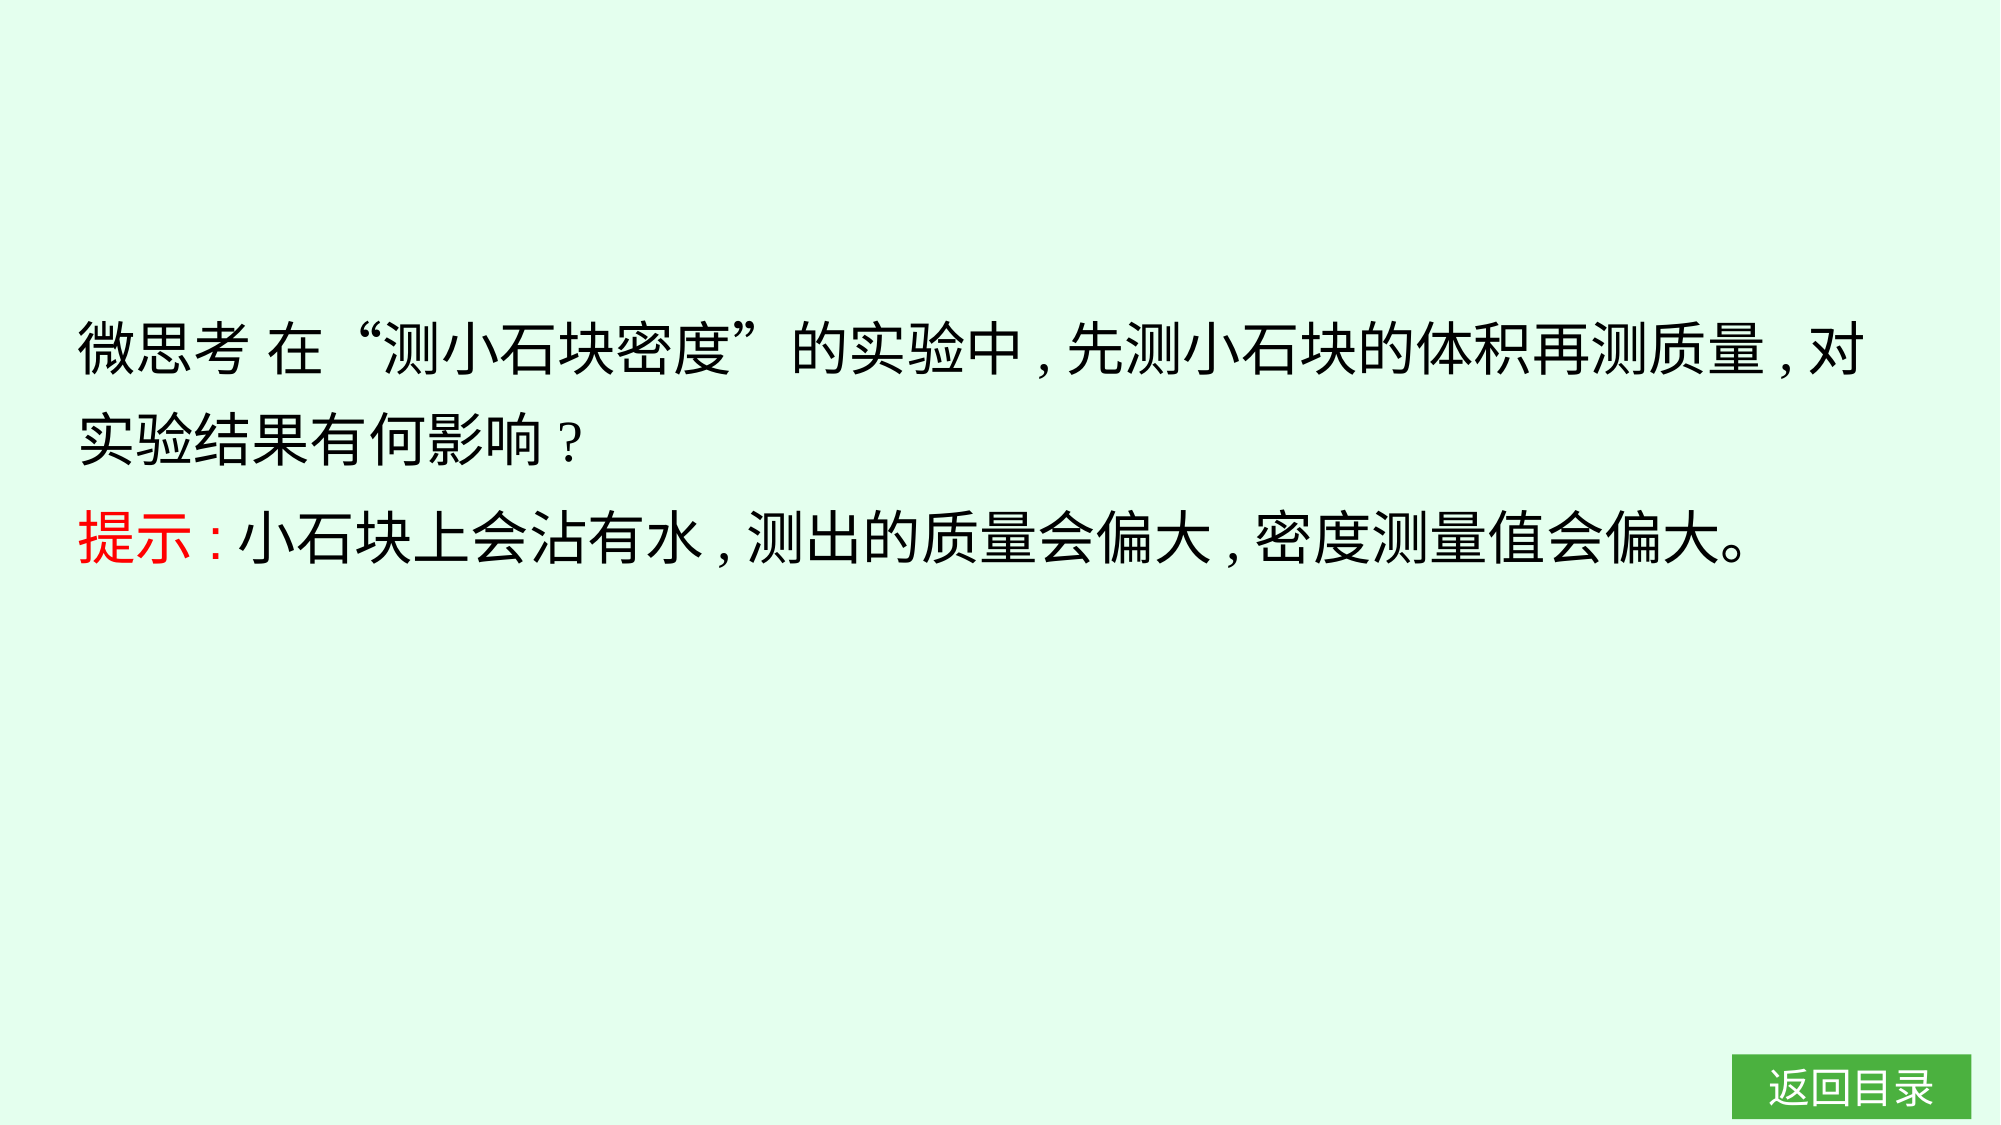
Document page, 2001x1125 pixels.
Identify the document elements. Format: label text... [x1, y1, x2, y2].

text_box 提示:小石块上会沾有水,测出的质量会偏大,密度测量值会偏大。 [62, 472, 1938, 579]
text_box 微思考 在“测小石块密度”的实验中,先测小石块的体积再测质量,对实验结果有何影响? [62, 283, 1938, 472]
